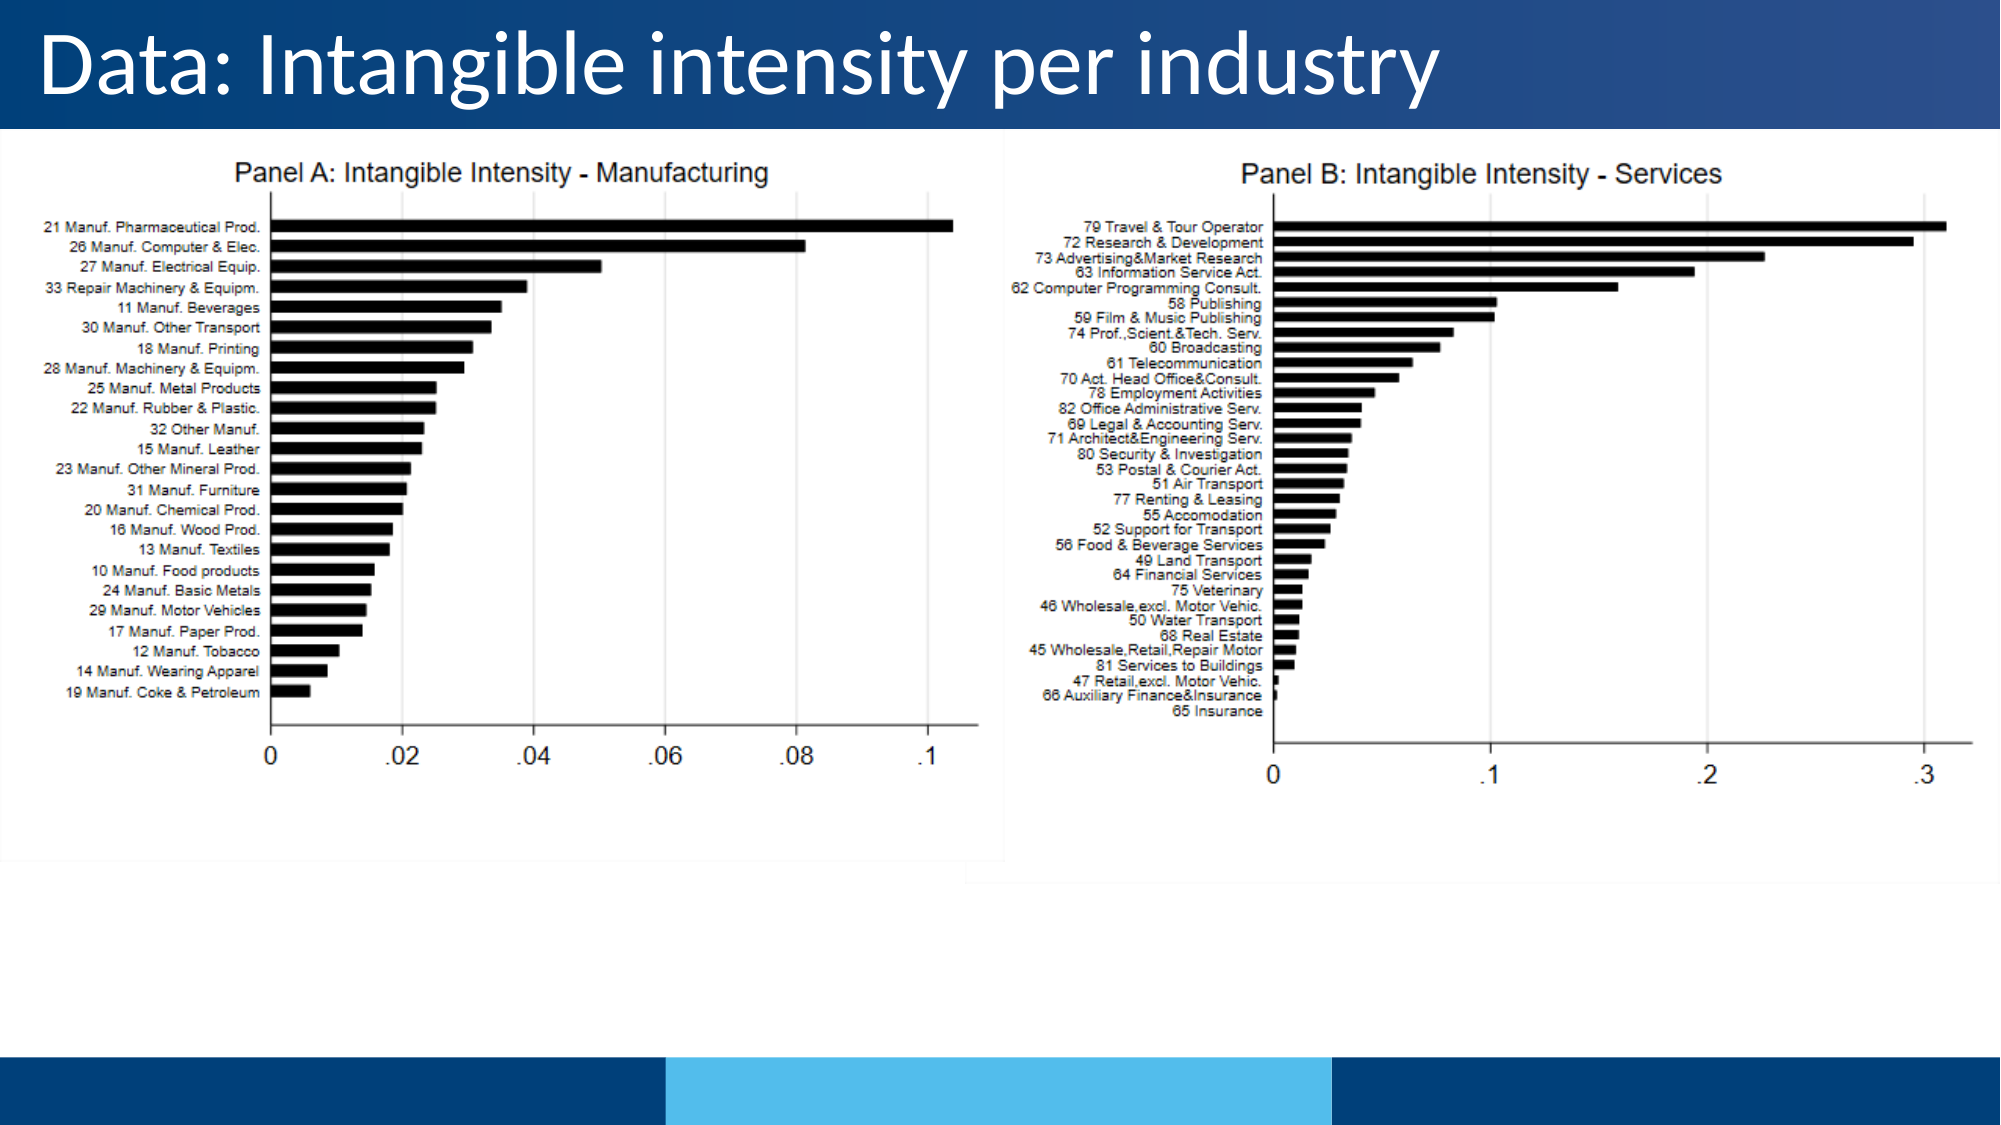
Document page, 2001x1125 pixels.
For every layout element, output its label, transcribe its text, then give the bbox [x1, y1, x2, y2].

picture [0, 129, 2000, 884]
title Data: Intangible intensity per industry [0, 0, 2000, 129]
